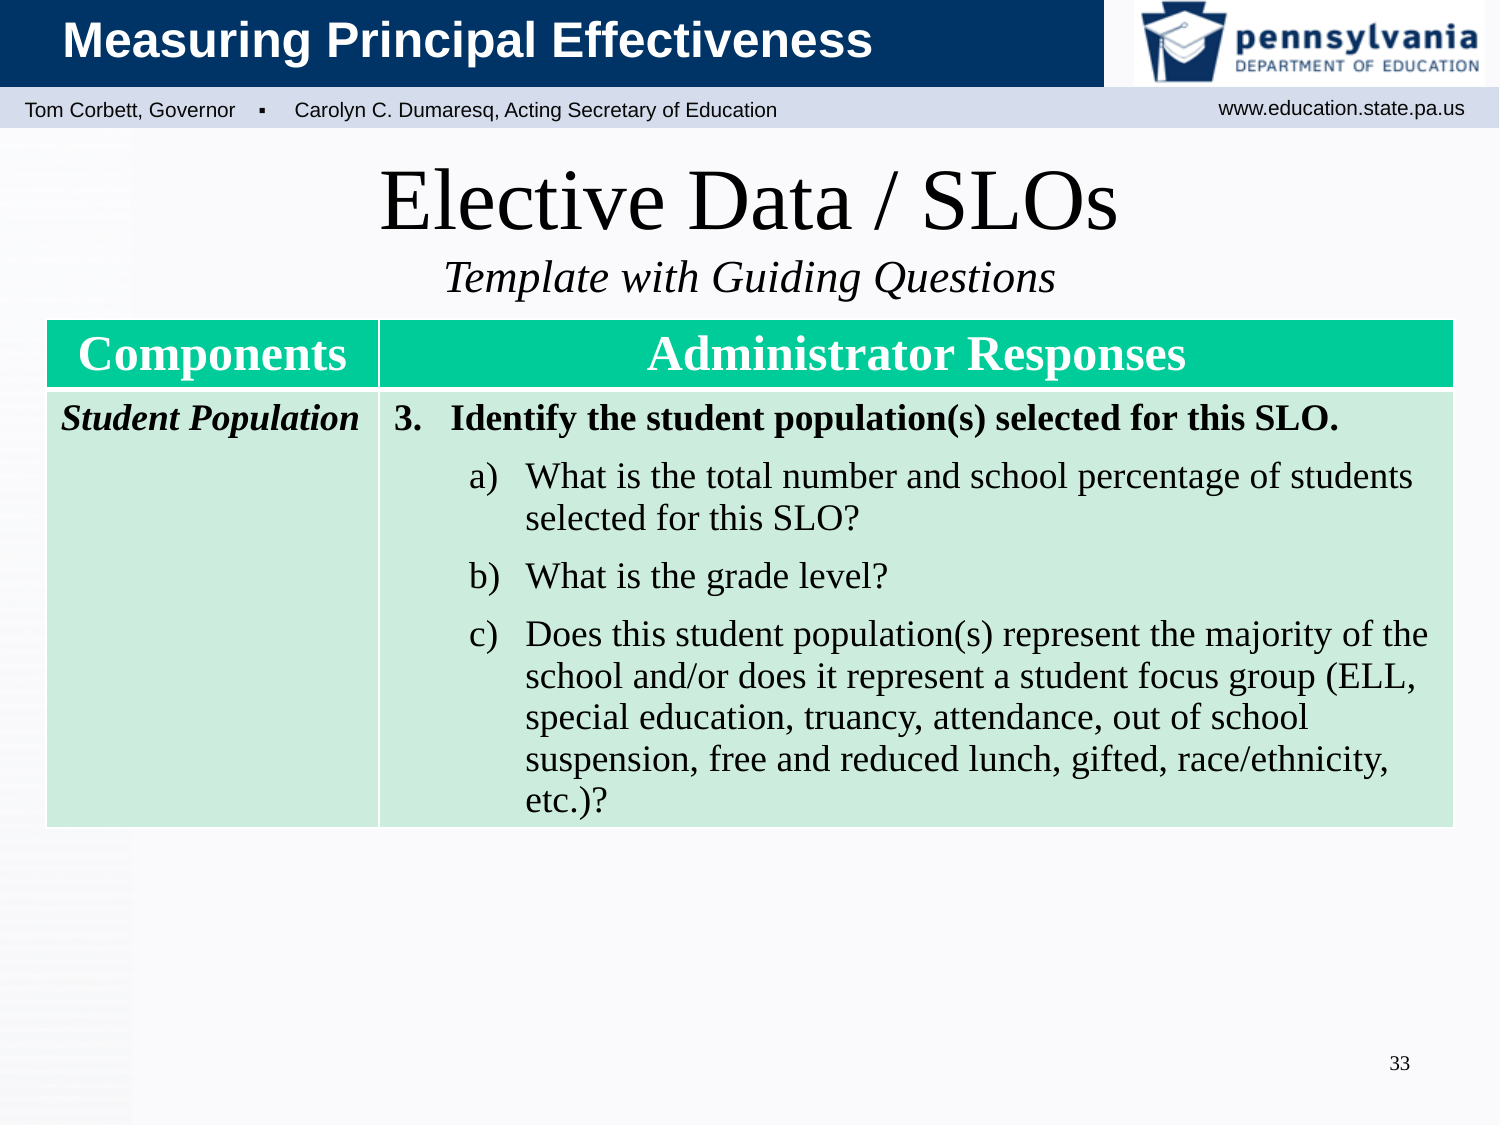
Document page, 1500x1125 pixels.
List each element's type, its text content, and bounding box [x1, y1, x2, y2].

title Elective Data / SLOs Template with Guiding Questions [75, 134, 1425, 271]
table_header Components [47, 320, 378, 387]
picture [0, 0, 1500, 1125]
table_header Administrator Responses [380, 320, 1453, 387]
text_box 33 [1374, 1042, 1444, 1103]
table_cell Identify the student population(s) selected for this SLO. What is the total number and school percentage of students selected for this SLO? What is the grade level? Does this student population(s) represent the majority of the school and/or does it represent a student focus group (ELL, special education, truancy, attendance, out of school suspension, free and reduced lunch, gifted, race/ethnicity, etc.)? [380, 392, 1453, 827]
table_cell Student Population [47, 392, 378, 827]
